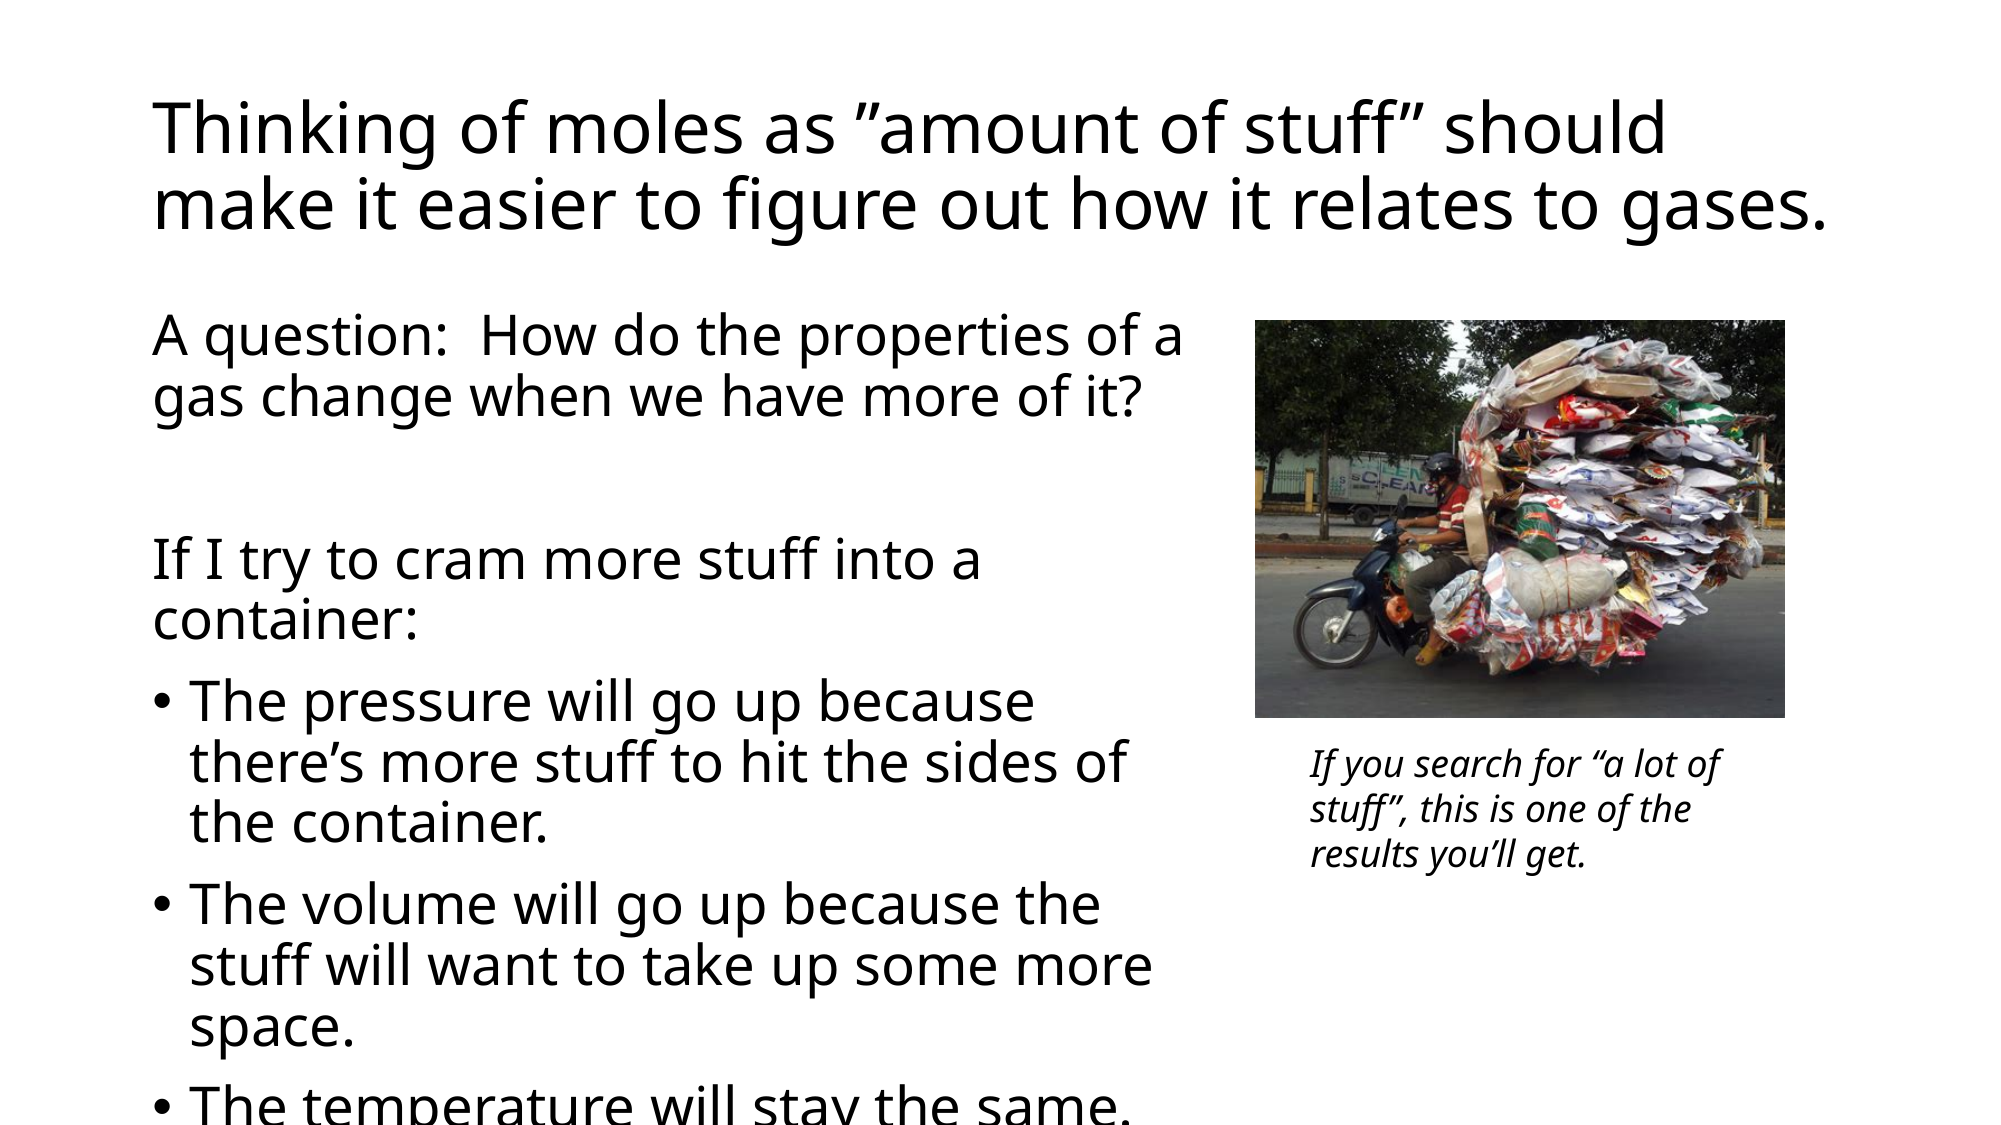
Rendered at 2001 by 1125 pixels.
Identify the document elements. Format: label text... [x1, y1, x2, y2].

list A question: How do the properties of a gas change when we have more of it? If I try to cram more stuff into a container: The pressure will go up because there’s more stuff to hit the sides of the container. The volume will go up because the stuff will want to take up some more space. The temperature will stay the same. [137, 299, 1219, 1028]
text_box If you search for “a lot of stuff”, this is one of the results you’ll get. [1295, 733, 1808, 883]
title Thinking of moles as ”amount of stuff” should make it easier to figure out how it relates to gases. [137, 59, 1863, 278]
picture [1254, 320, 1786, 718]
